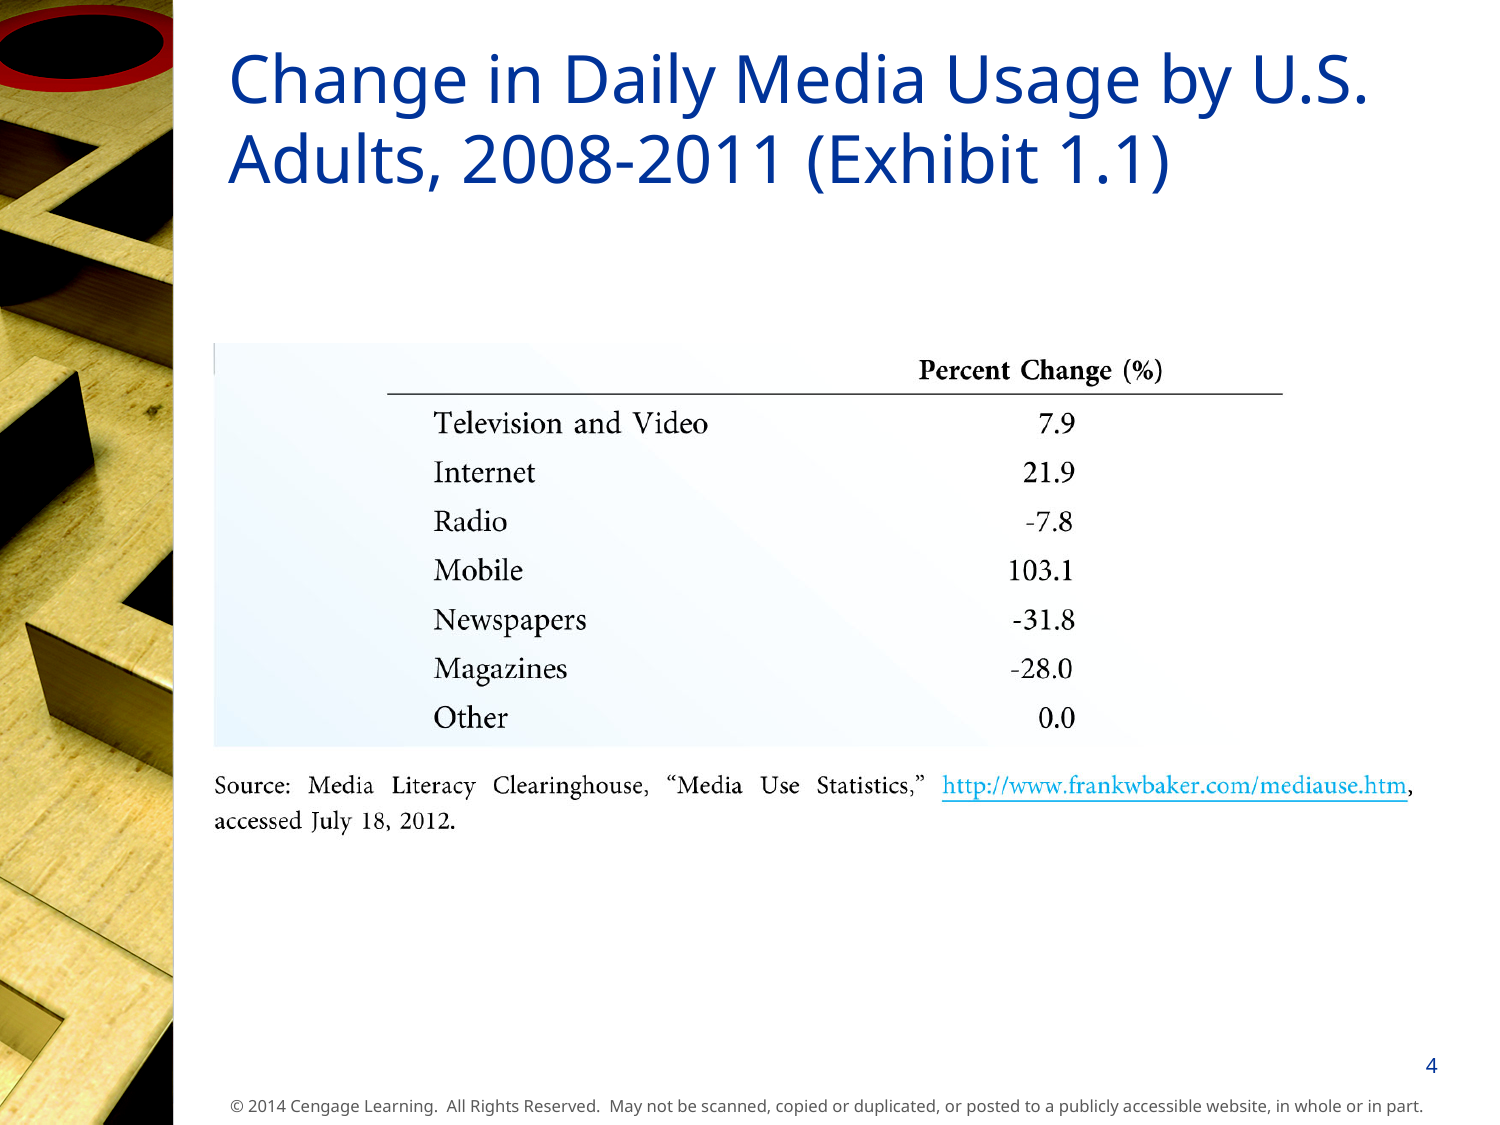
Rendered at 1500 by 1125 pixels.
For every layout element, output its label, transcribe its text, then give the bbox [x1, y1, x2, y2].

slide_number 4 [1386, 1037, 1478, 1097]
title Change in Daily Media Usage by U.S. Adults, 2008-2011 (Exhibit 1.1) [213, 29, 1454, 213]
picture [0, 0, 174, 1125]
picture [213, 342, 1415, 881]
